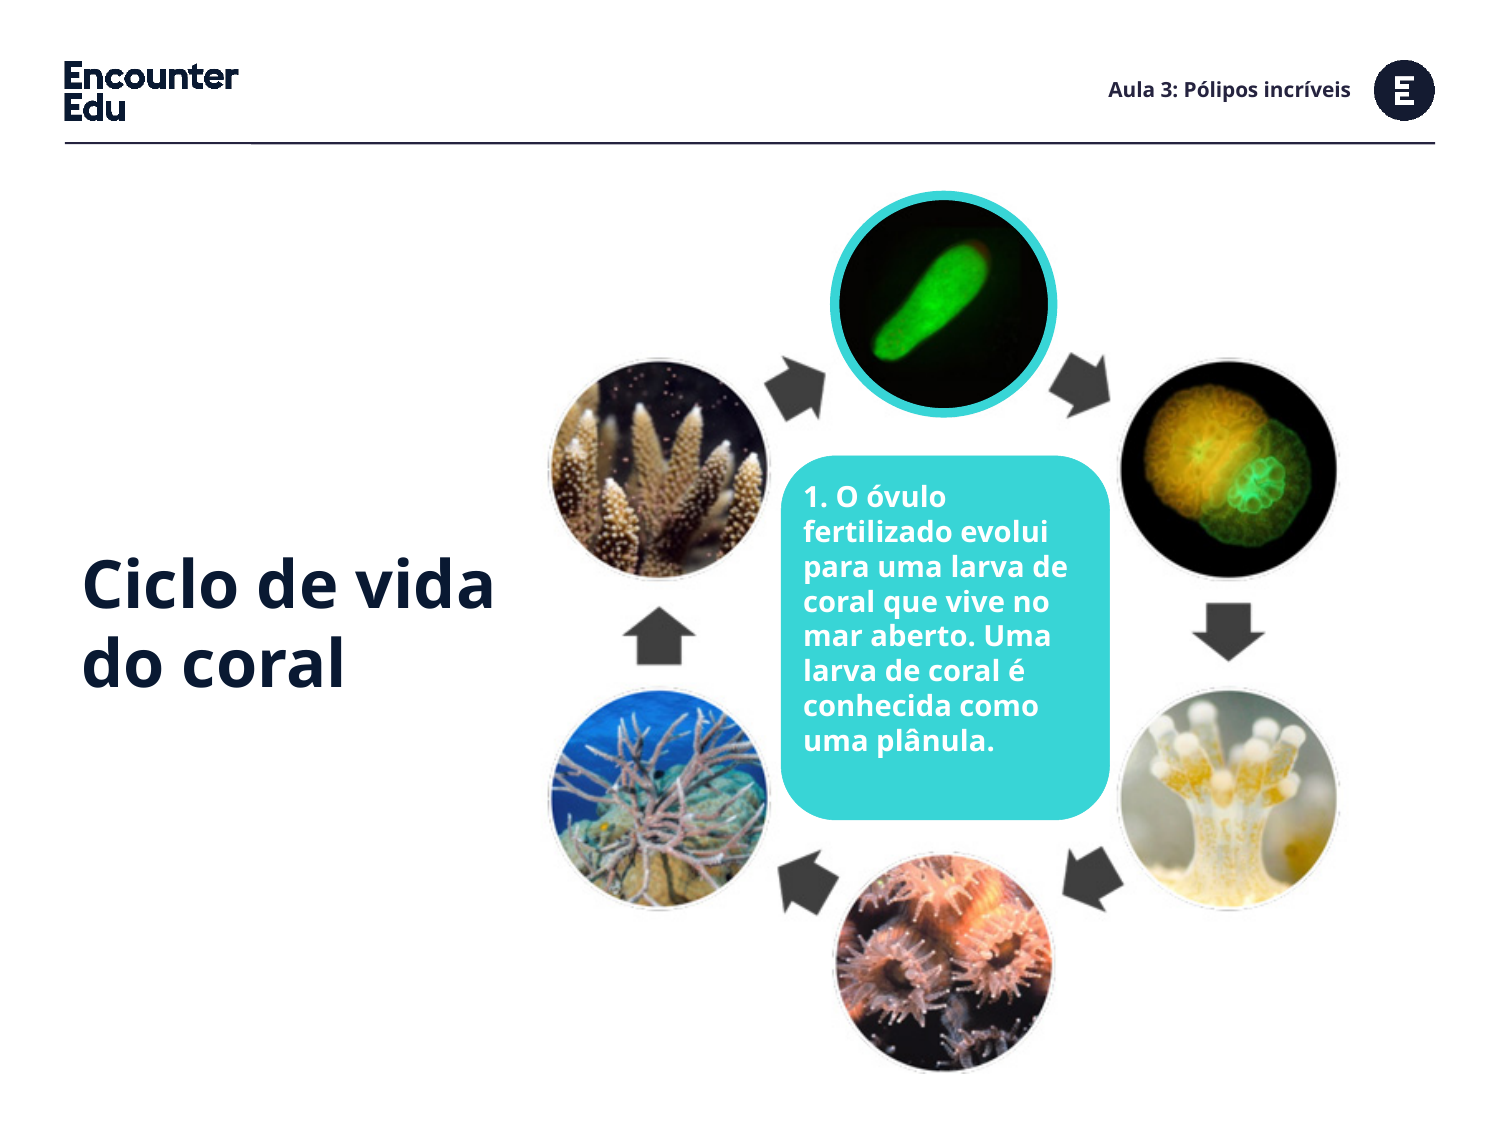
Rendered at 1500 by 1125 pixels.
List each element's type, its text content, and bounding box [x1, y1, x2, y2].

title Aula 3: Pólipos incríveis [749, 67, 1359, 114]
picture [408, 192, 1477, 1075]
picture [1372, 58, 1436, 122]
picture [60, 59, 243, 122]
text_box Ciclo de vida do coral [73, 533, 408, 709]
